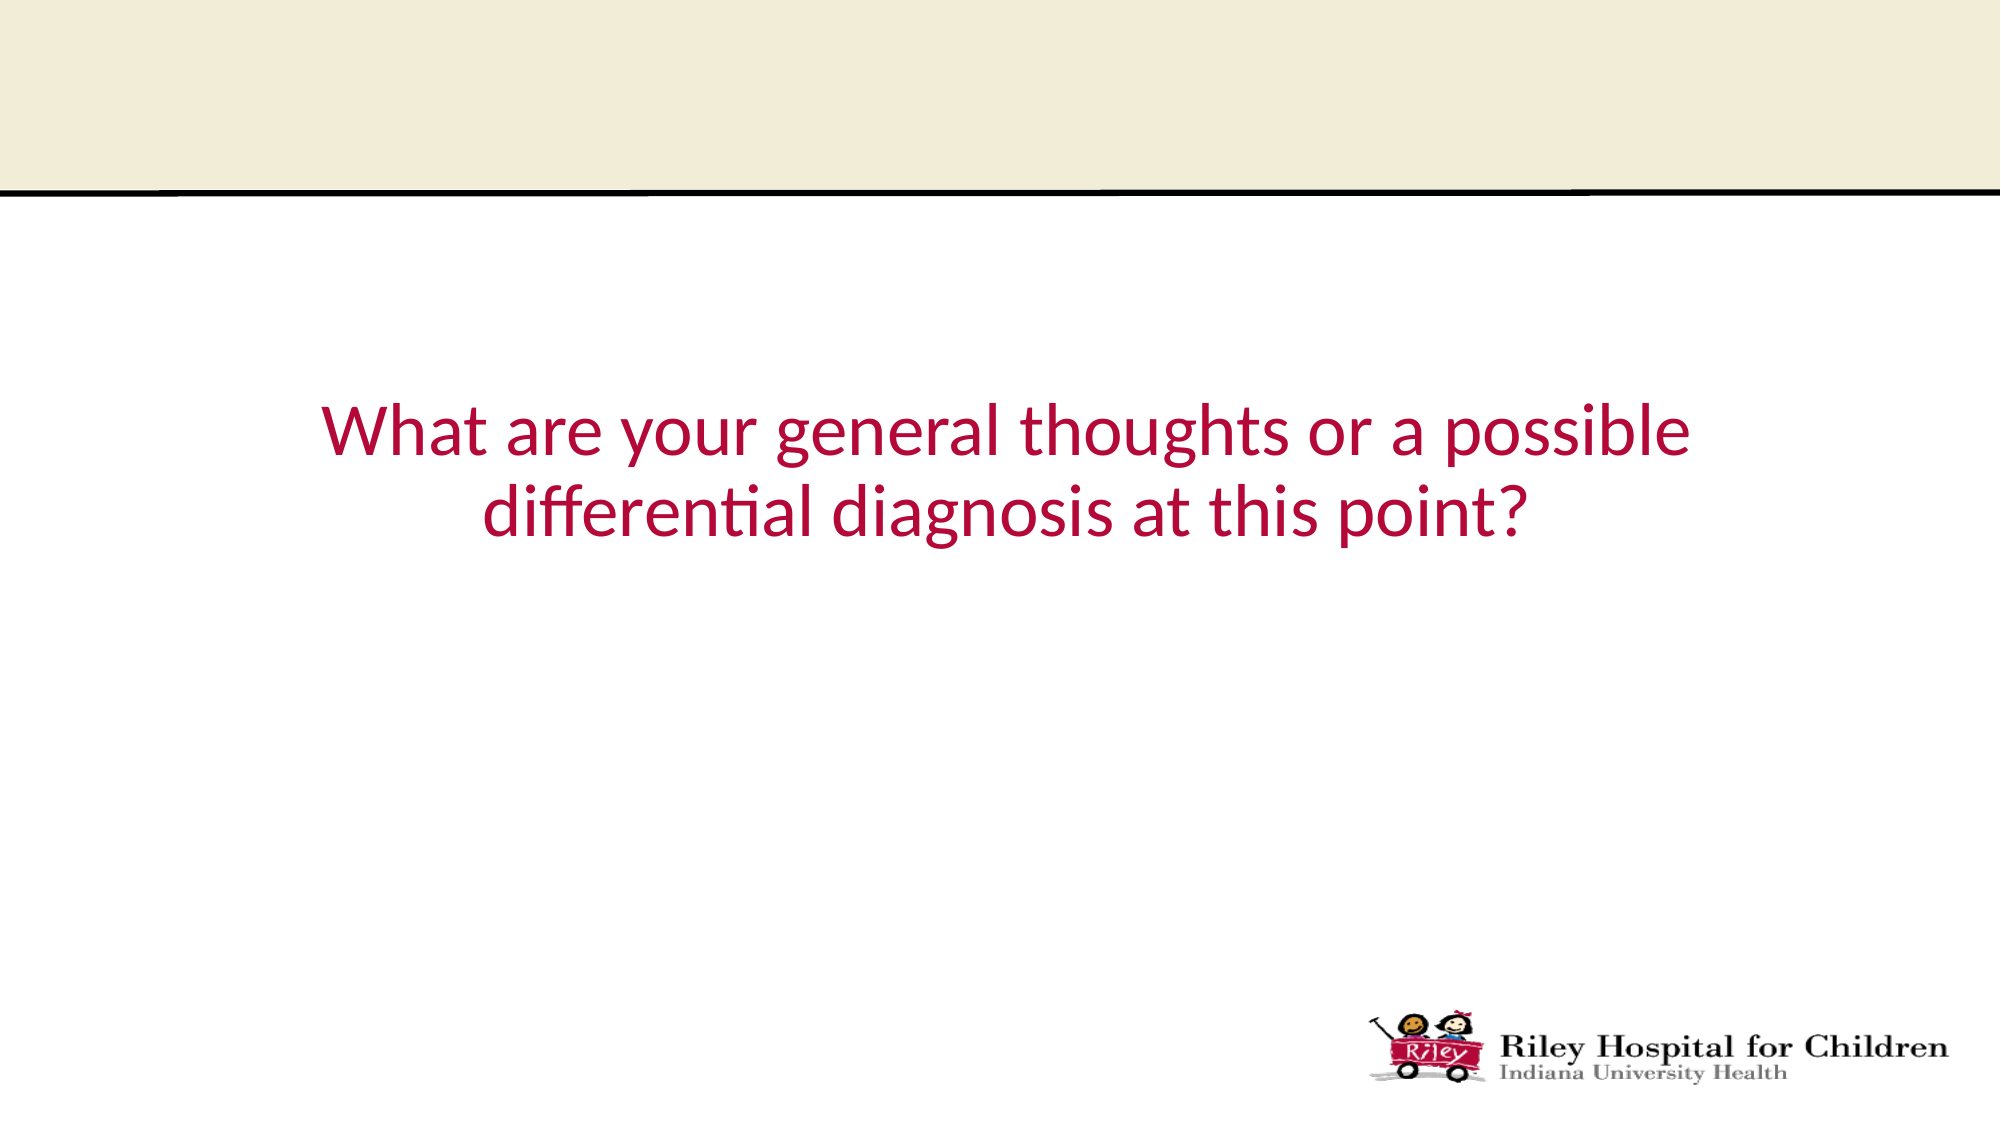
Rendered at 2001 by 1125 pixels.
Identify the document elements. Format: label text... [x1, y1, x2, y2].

text_box What are your general thoughts or a possible differential diagnosis at this point? [144, 363, 1870, 581]
picture [1346, 999, 1972, 1093]
